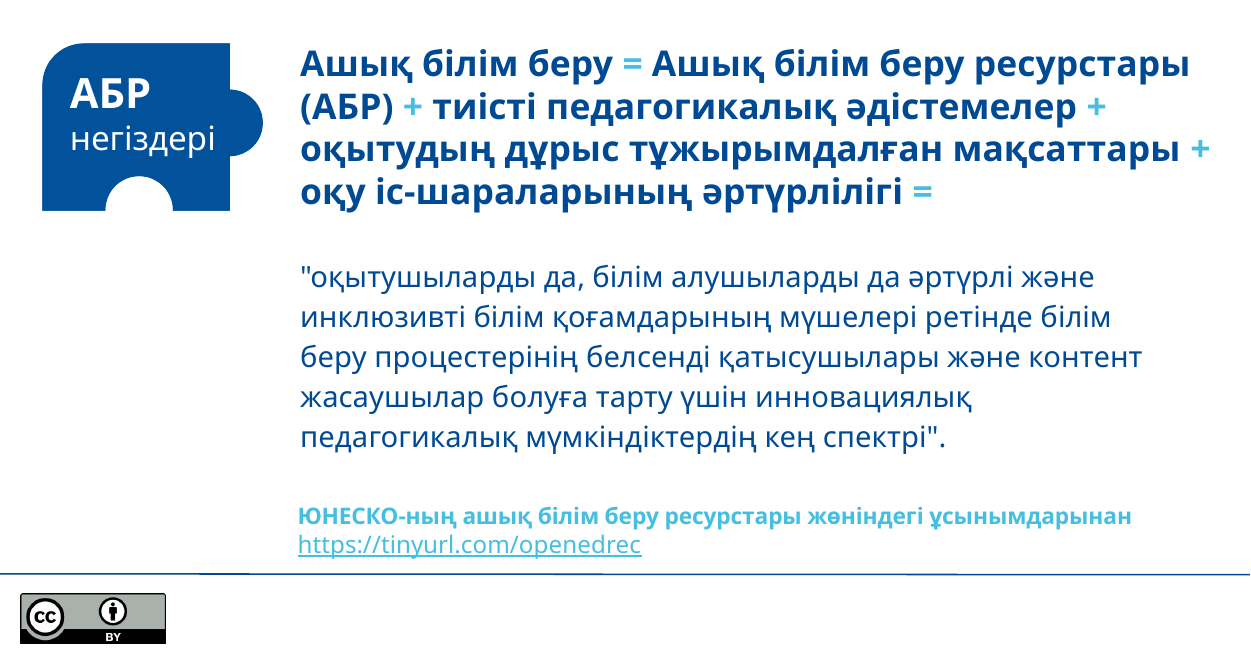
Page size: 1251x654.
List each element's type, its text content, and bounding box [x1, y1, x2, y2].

text_box Ашық білім беру = Ашық білім беру ресурстары (АБР) + тиісті педагогикалық әдістемелер + оқытудың дұрыс тұжырымдалған мақсаттары + оқу іс-шараларының әртүрлілігі = [287, 29, 1227, 224]
text_box "оқытушыларды да, білім алушыларды да әртүрлі және инклюзивті білім қоғамдарының мүшелері ретінде білім беру процестерінің белсенді қатысушылары және контент жасаушылар болуға тарту үшін инновациялық педагогикалық мүмкіндіктердің кең спектрі". [288, 240, 1193, 501]
text_box [0, 582, 1250, 654]
picture [20, 592, 166, 645]
text_box ЮНЕСКО-ның ашық білім беру ресурстары жөніндегі ұсынымдарынан https://tinyurl.com/openedrec [286, 490, 1191, 572]
text_box АБР негіздері [54, 52, 392, 252]
picture [41, 43, 263, 212]
